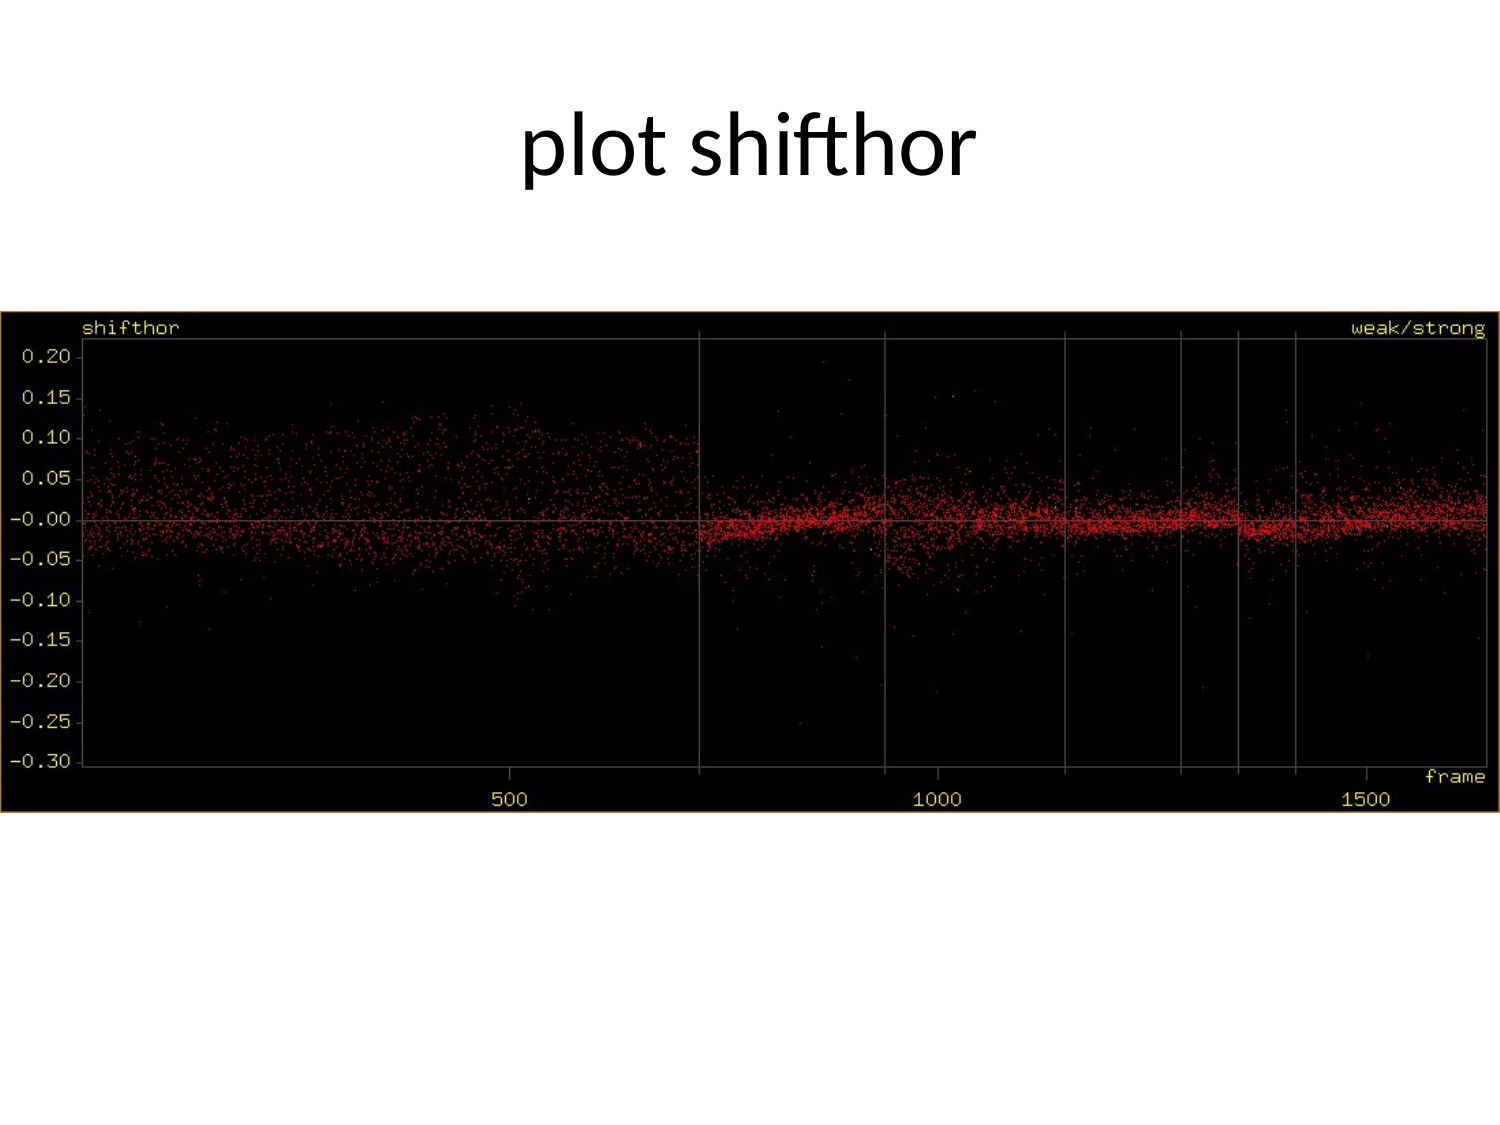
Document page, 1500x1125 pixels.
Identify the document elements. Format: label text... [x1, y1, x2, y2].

picture [0, 311, 1500, 814]
title plot shifthor [75, 45, 1425, 233]
